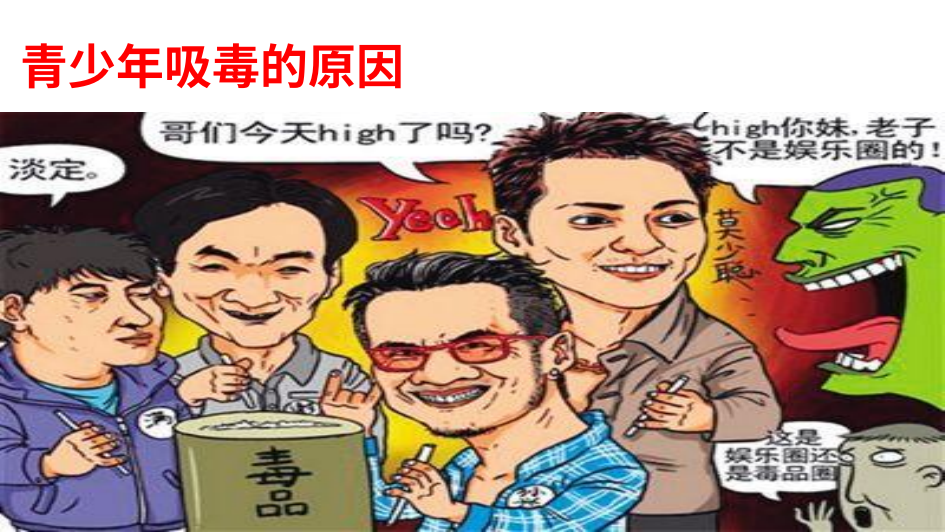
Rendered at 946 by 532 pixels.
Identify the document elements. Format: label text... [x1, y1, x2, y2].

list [0, 111, 946, 532]
title 青少年吸毒的原因 [11, 21, 863, 110]
